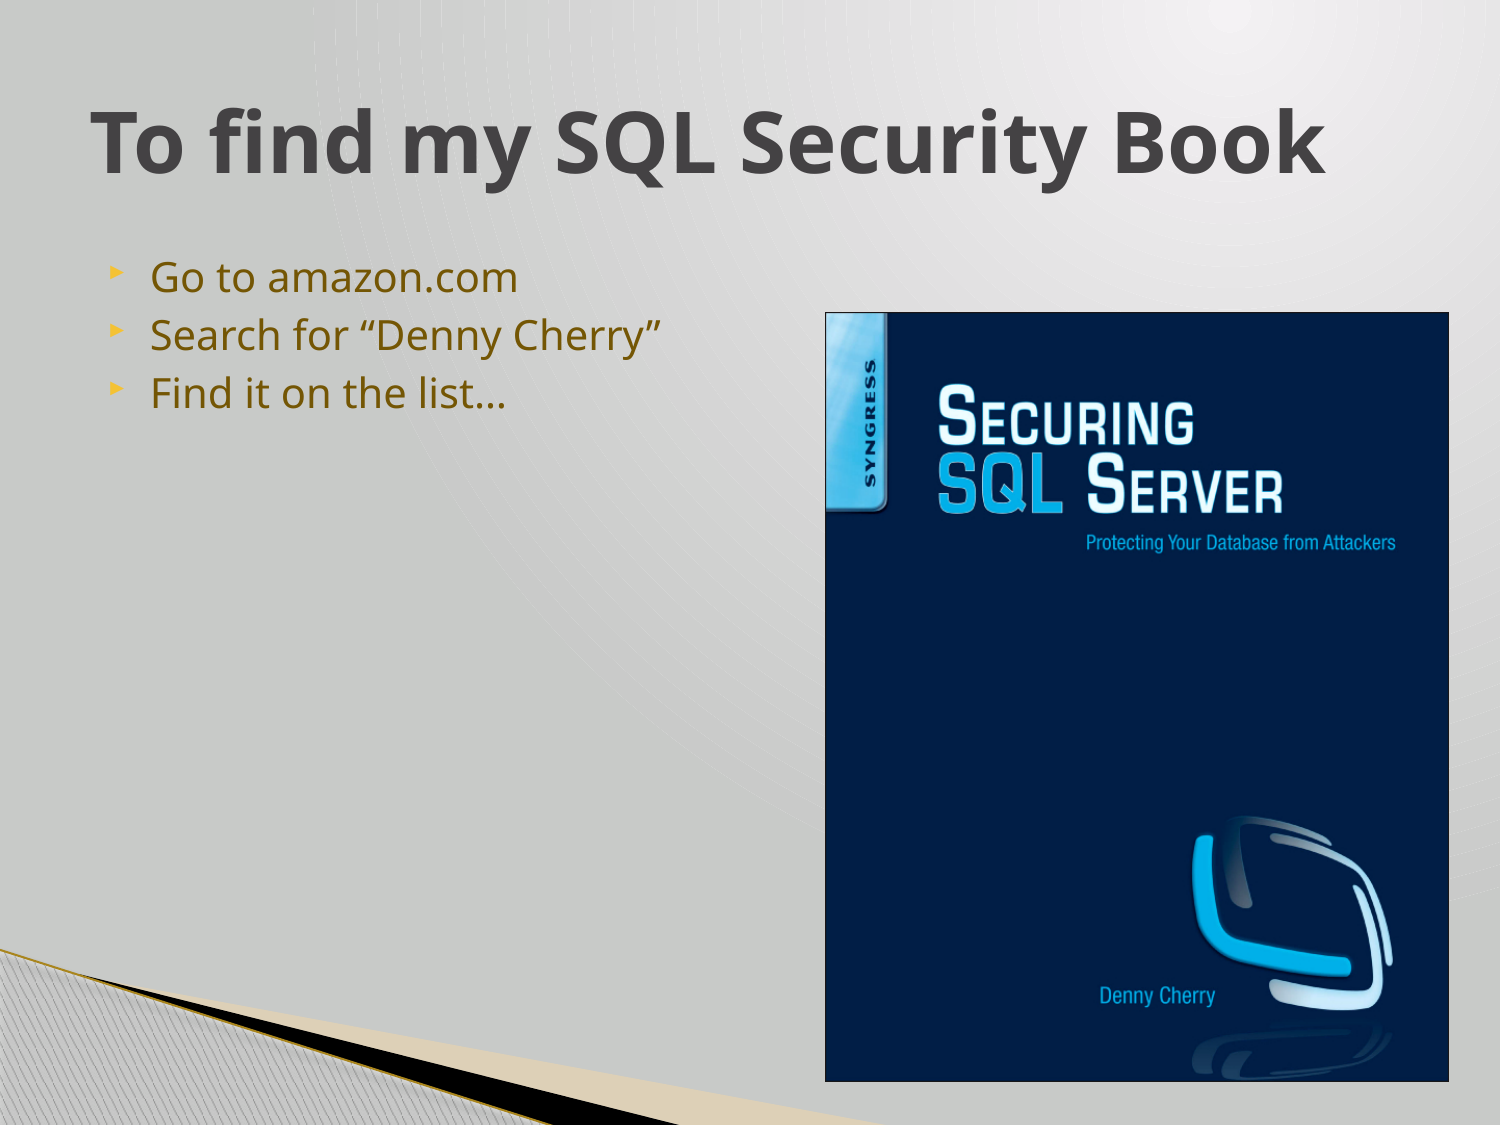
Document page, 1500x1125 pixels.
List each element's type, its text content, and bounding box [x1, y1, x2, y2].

list Go to amazon.com Search for “Denny Cherry” Find it on the list… [75, 242, 1425, 986]
title To find my SQL Security Book [75, 45, 1425, 233]
picture [824, 312, 1449, 1082]
